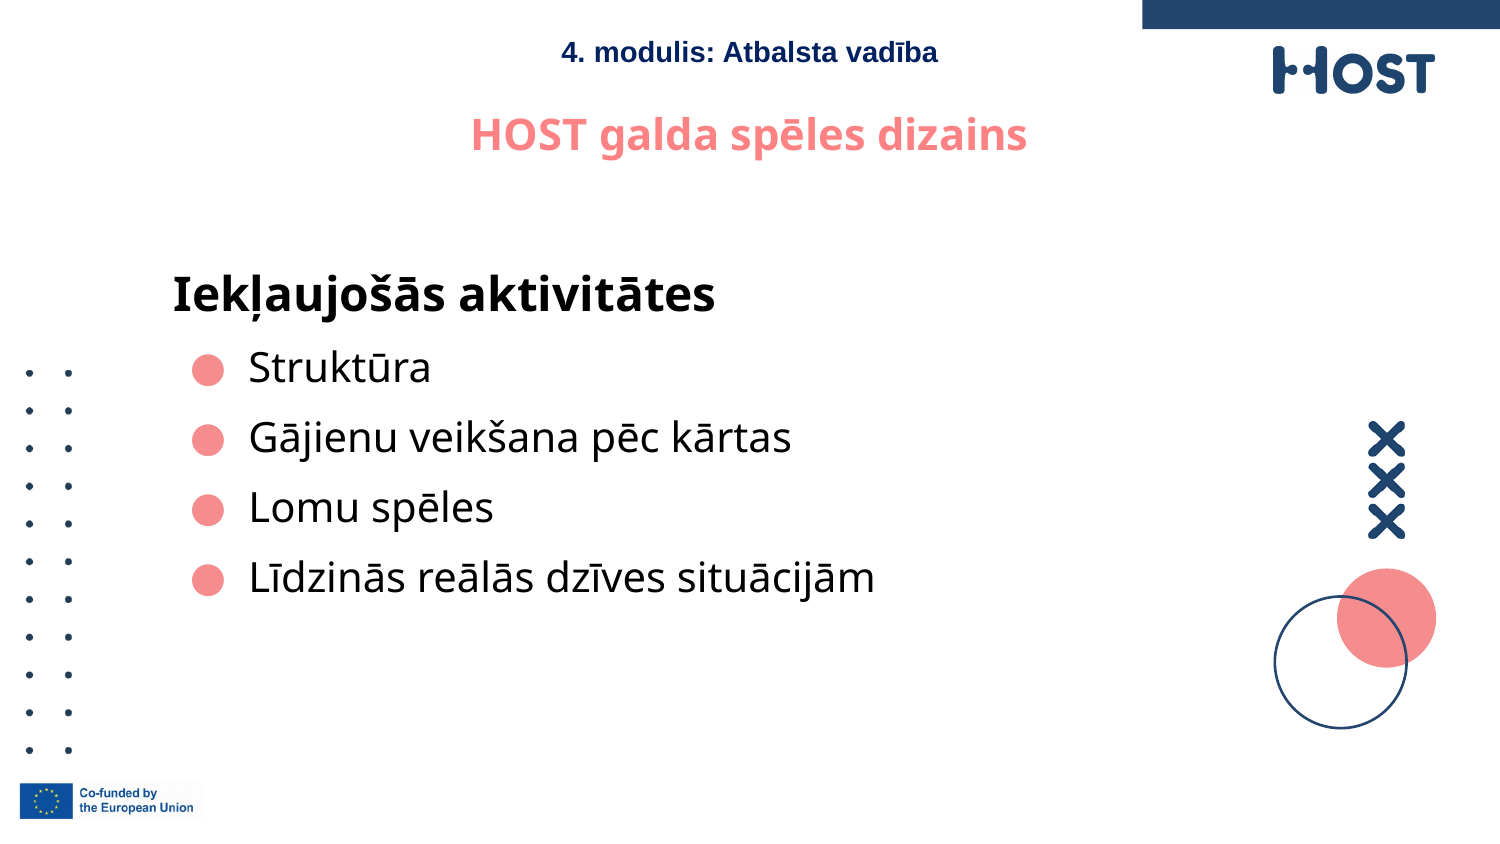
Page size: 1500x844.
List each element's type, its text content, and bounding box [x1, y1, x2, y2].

picture [1368, 421, 1405, 539]
title HOST galda spēles dizains [162, 91, 1338, 204]
text_box Iekļaujošās aktivitātes Struktūra Gājienu veikšana pēc kārtas Lomu spēles Līdzinās reālās dzīves situācijām [158, 225, 1207, 765]
picture [0, 370, 204, 820]
picture [1273, 46, 1435, 94]
text_box 4. modulis: Atbalsta vadība [545, 13, 955, 71]
